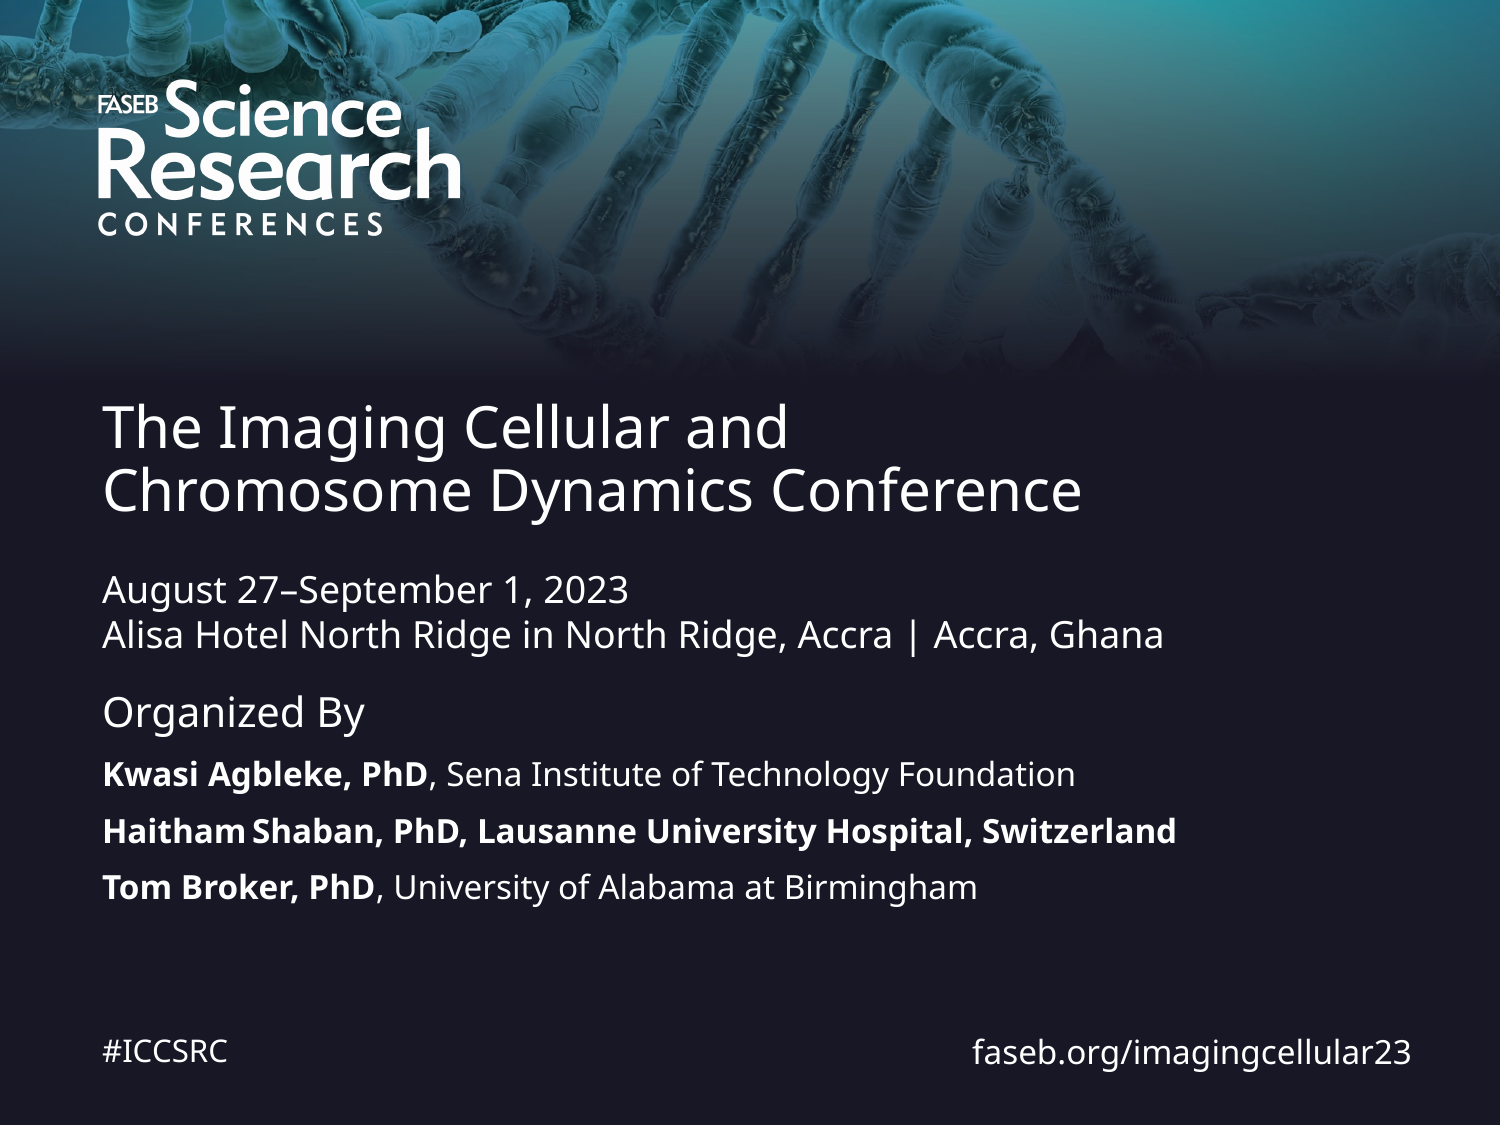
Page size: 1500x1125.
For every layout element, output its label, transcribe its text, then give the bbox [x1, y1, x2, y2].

text_box August 27–September 1, 2023 Alisa Hotel North Ridge in North Ridge, Accra | Accra, Ghana [94, 558, 1406, 664]
picture [0, 0, 1500, 1125]
text_box #ICCSRC [94, 1028, 569, 1078]
text_box Organized By Kwasi Agbleke, PhD, Sena Institute of Technology Foundation Haitham Shaban, PhD, Lausanne University Hospital, Switzerland Tom Broker, PhD, University of Alabama at Birmingham [94, 684, 1493, 915]
text_box faseb.org/imagingcellular23 [946, 1028, 1420, 1080]
text_box The Imaging Cellular and Chromosome Dynamics Conference [94, 390, 1135, 532]
